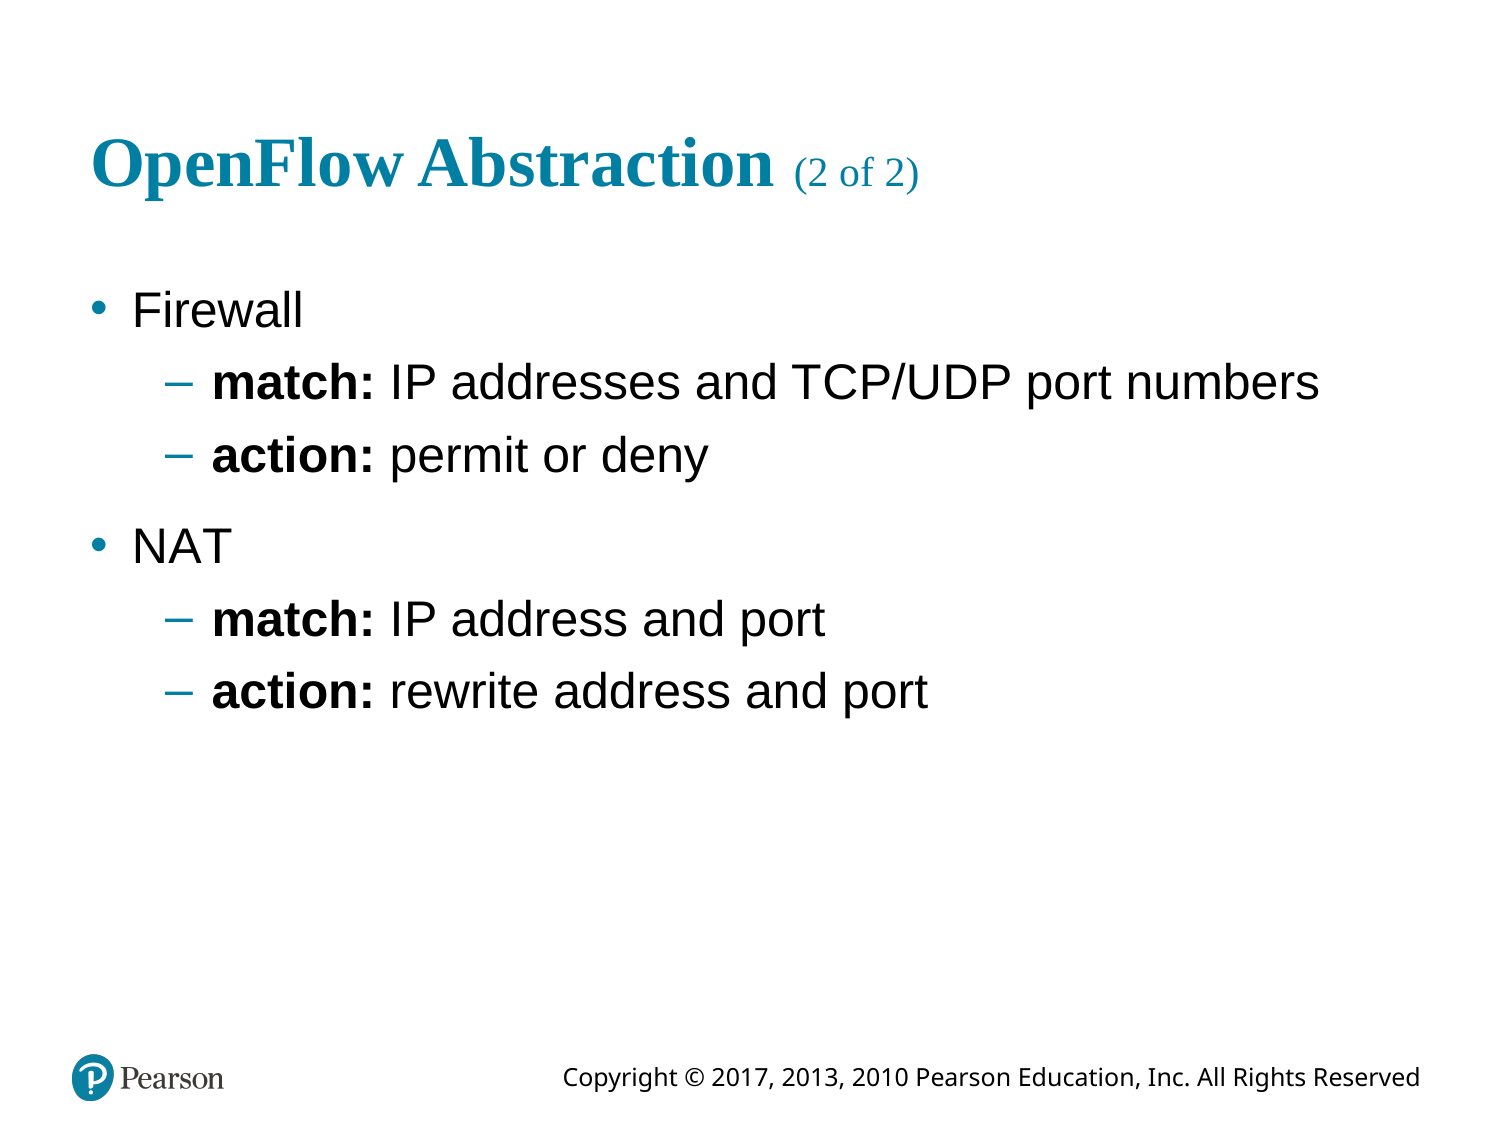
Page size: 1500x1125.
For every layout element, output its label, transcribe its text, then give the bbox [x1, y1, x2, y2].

picture [98, 1054, 224, 1101]
picture [80, 1063, 106, 1088]
picture [72, 1087, 83, 1101]
picture [72, 1054, 88, 1070]
title OpenFlow Abstraction (2 of 2) [75, 35, 1425, 216]
list Firewall match: I P addresses and T C P/U D P port numbers action: permit or deny N A T match: I P address and port action: rewrite address and port [75, 262, 1425, 1005]
